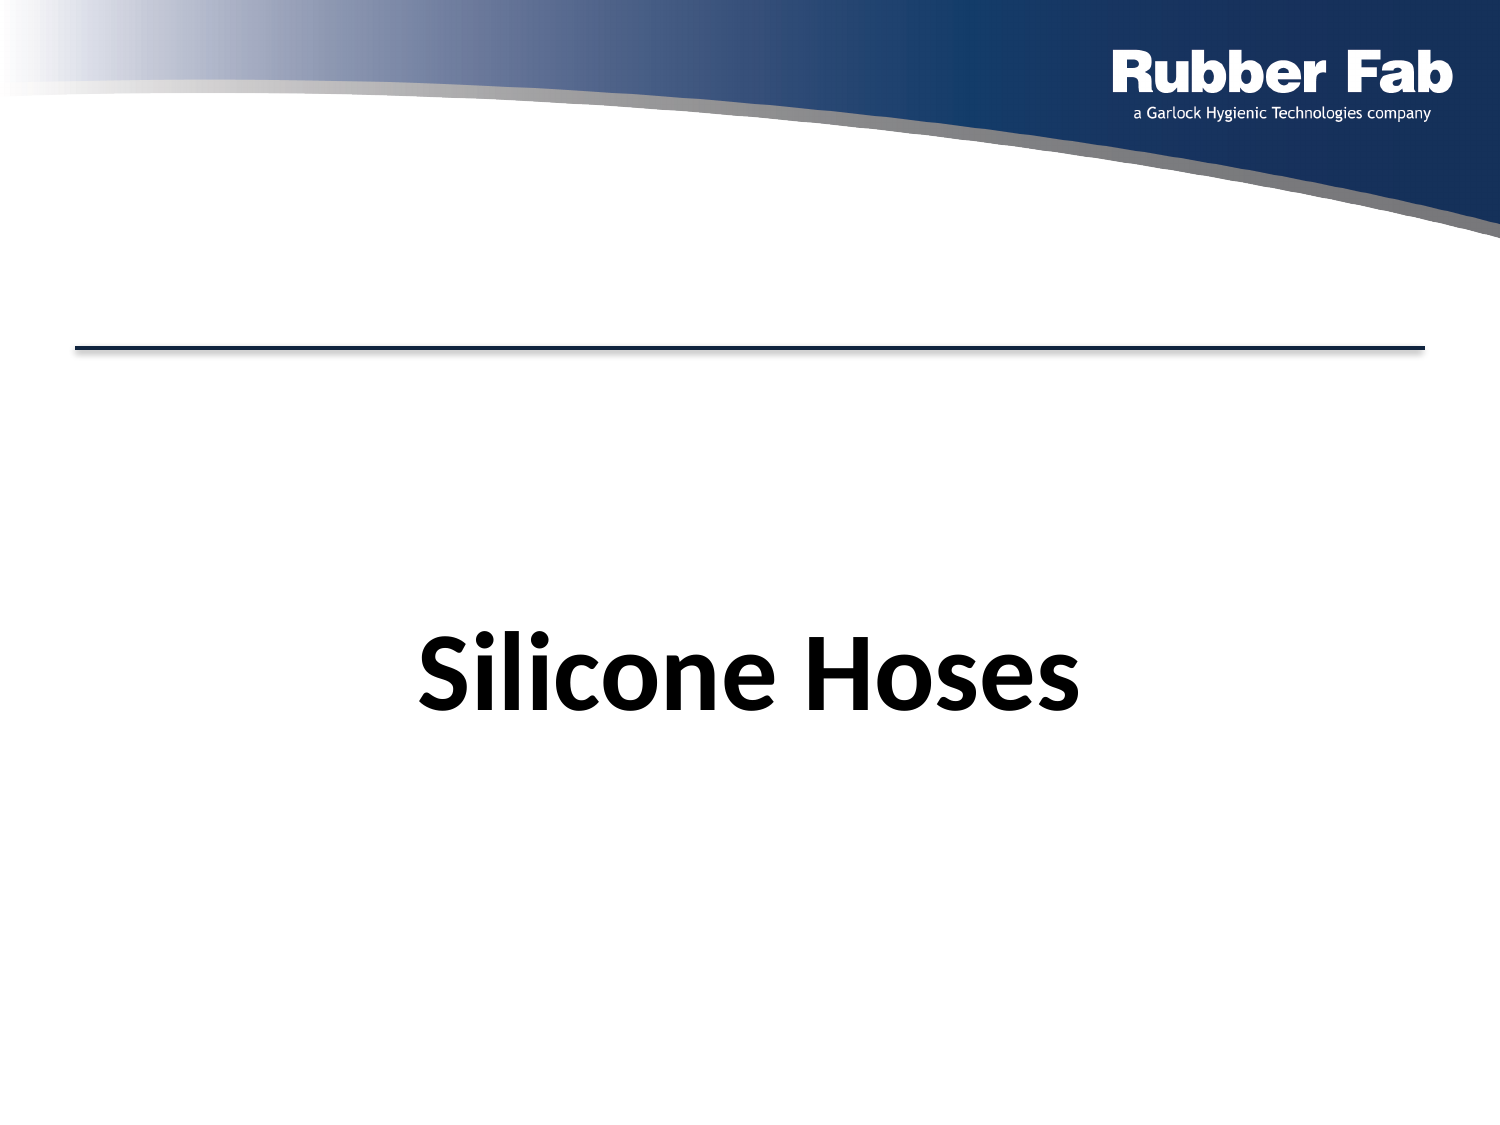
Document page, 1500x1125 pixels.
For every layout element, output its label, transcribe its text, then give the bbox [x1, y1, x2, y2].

picture [0, 0, 1500, 240]
title Silicone Hoses [75, 572, 1425, 760]
